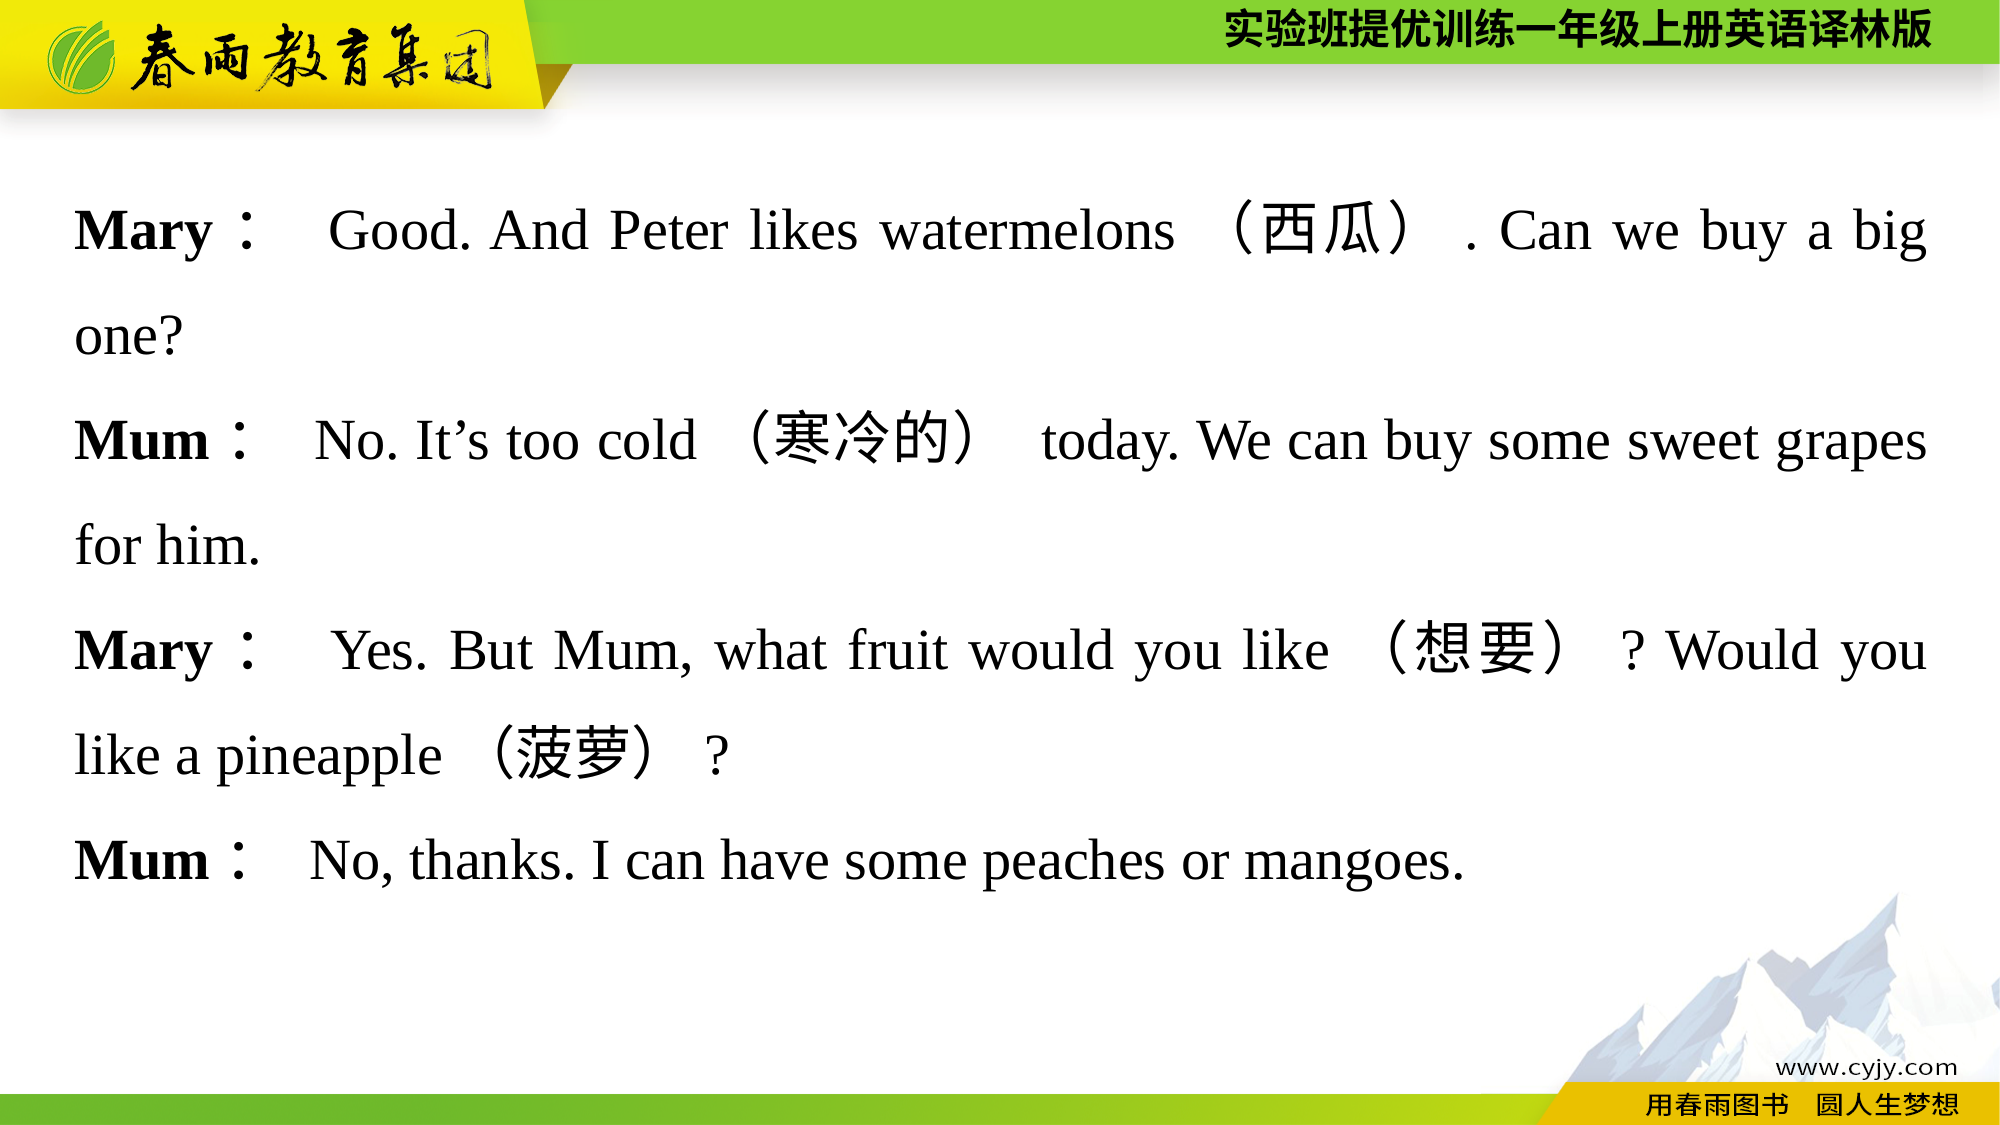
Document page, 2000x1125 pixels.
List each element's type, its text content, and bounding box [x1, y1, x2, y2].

picture [0, 0, 2000, 1125]
list Mary： Good. And Peter likes watermelons（西瓜）. Can we buy a big one? Mum： No. It’s too cold（寒冷的） today. We can buy some sweet grapes for him. Mary： Yes. But Mum, what fruit would you like（想要）? Would you like a pineapple（菠萝）? Mum： No, thanks. I can have some peaches or mangoes. [59, 149, 1944, 787]
